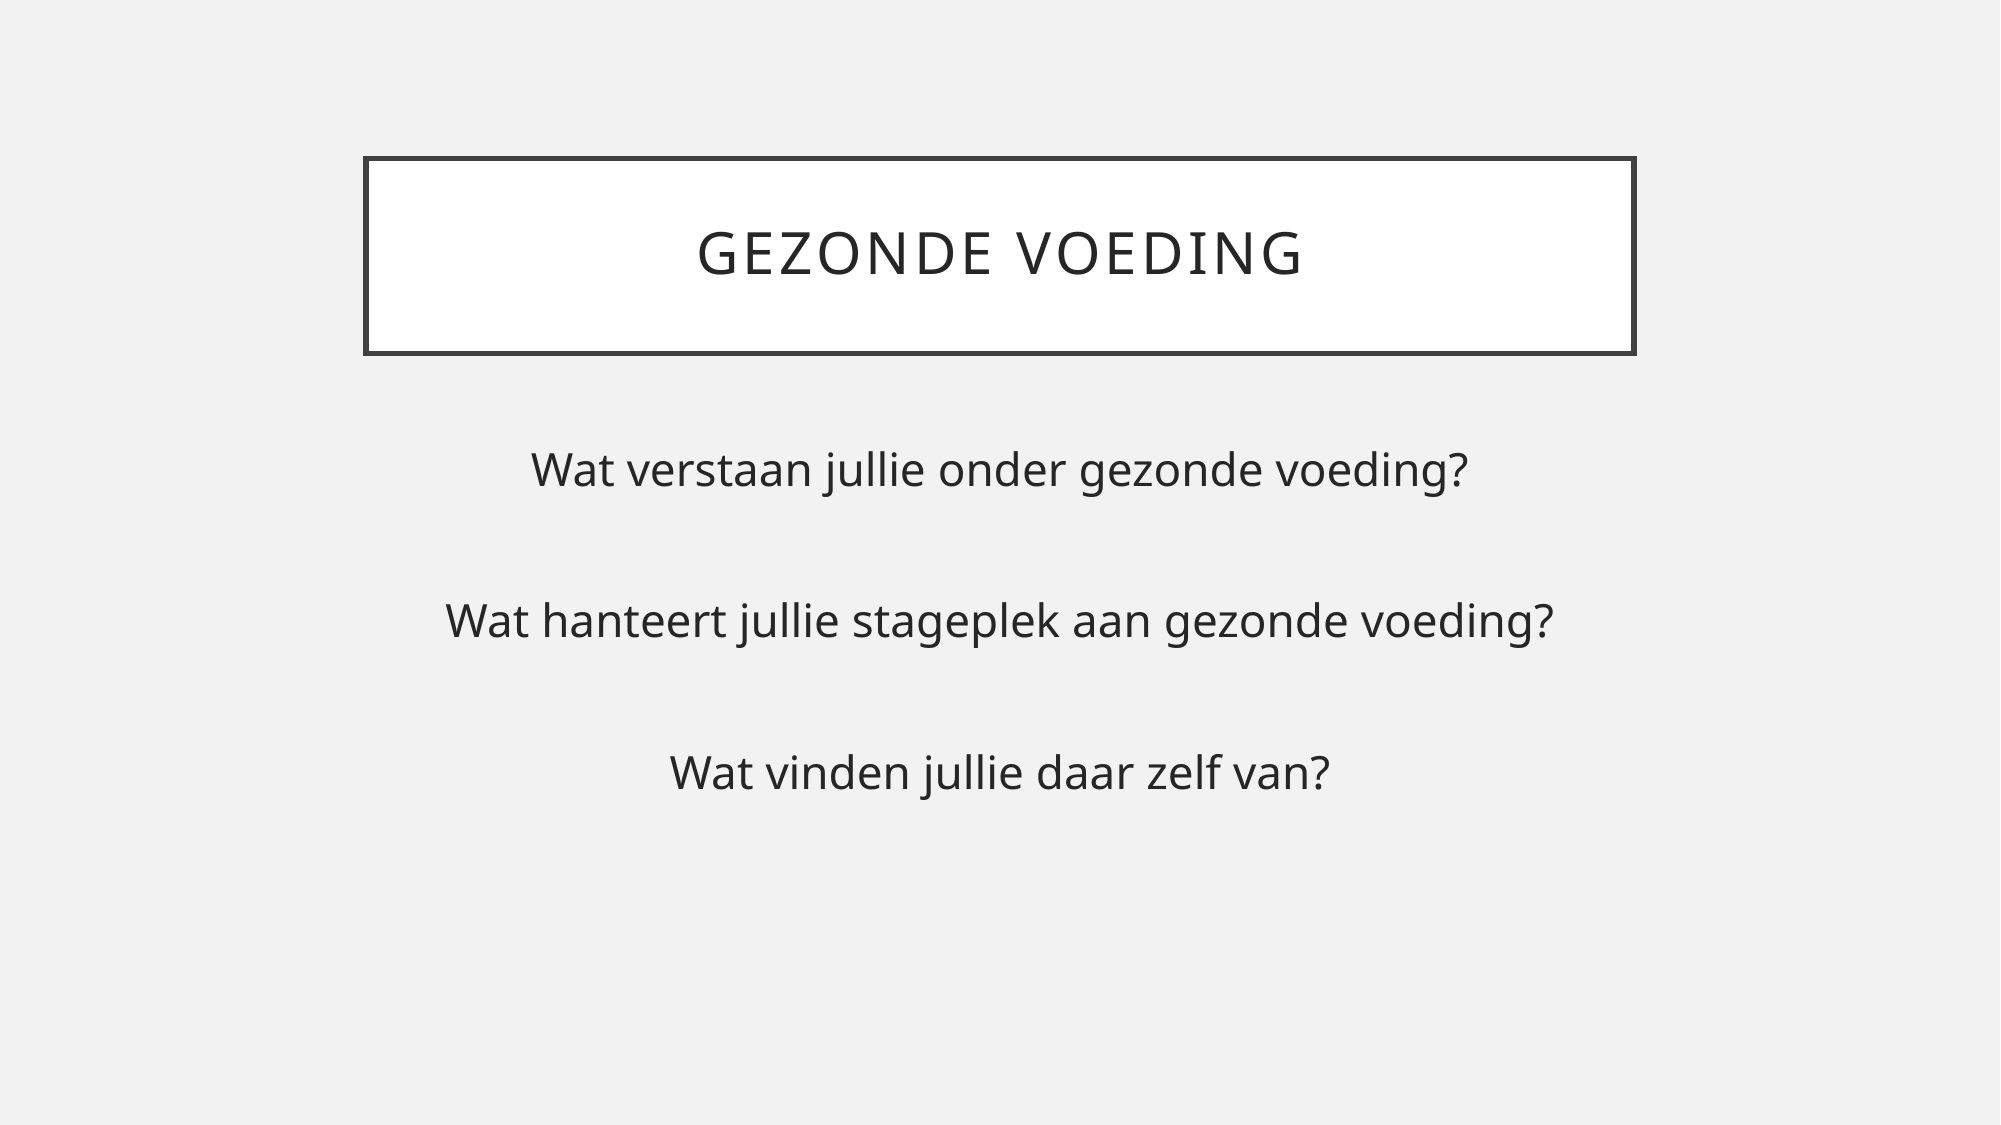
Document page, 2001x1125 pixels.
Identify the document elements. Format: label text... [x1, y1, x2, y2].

title Gezonde voeding [363, 156, 1637, 356]
list Wat verstaan jullie onder gezonde voeding? Wat hanteert jullie stageplek aan gezonde voeding? Wat vinden jullie daar zelf van? [366, 432, 1634, 942]
